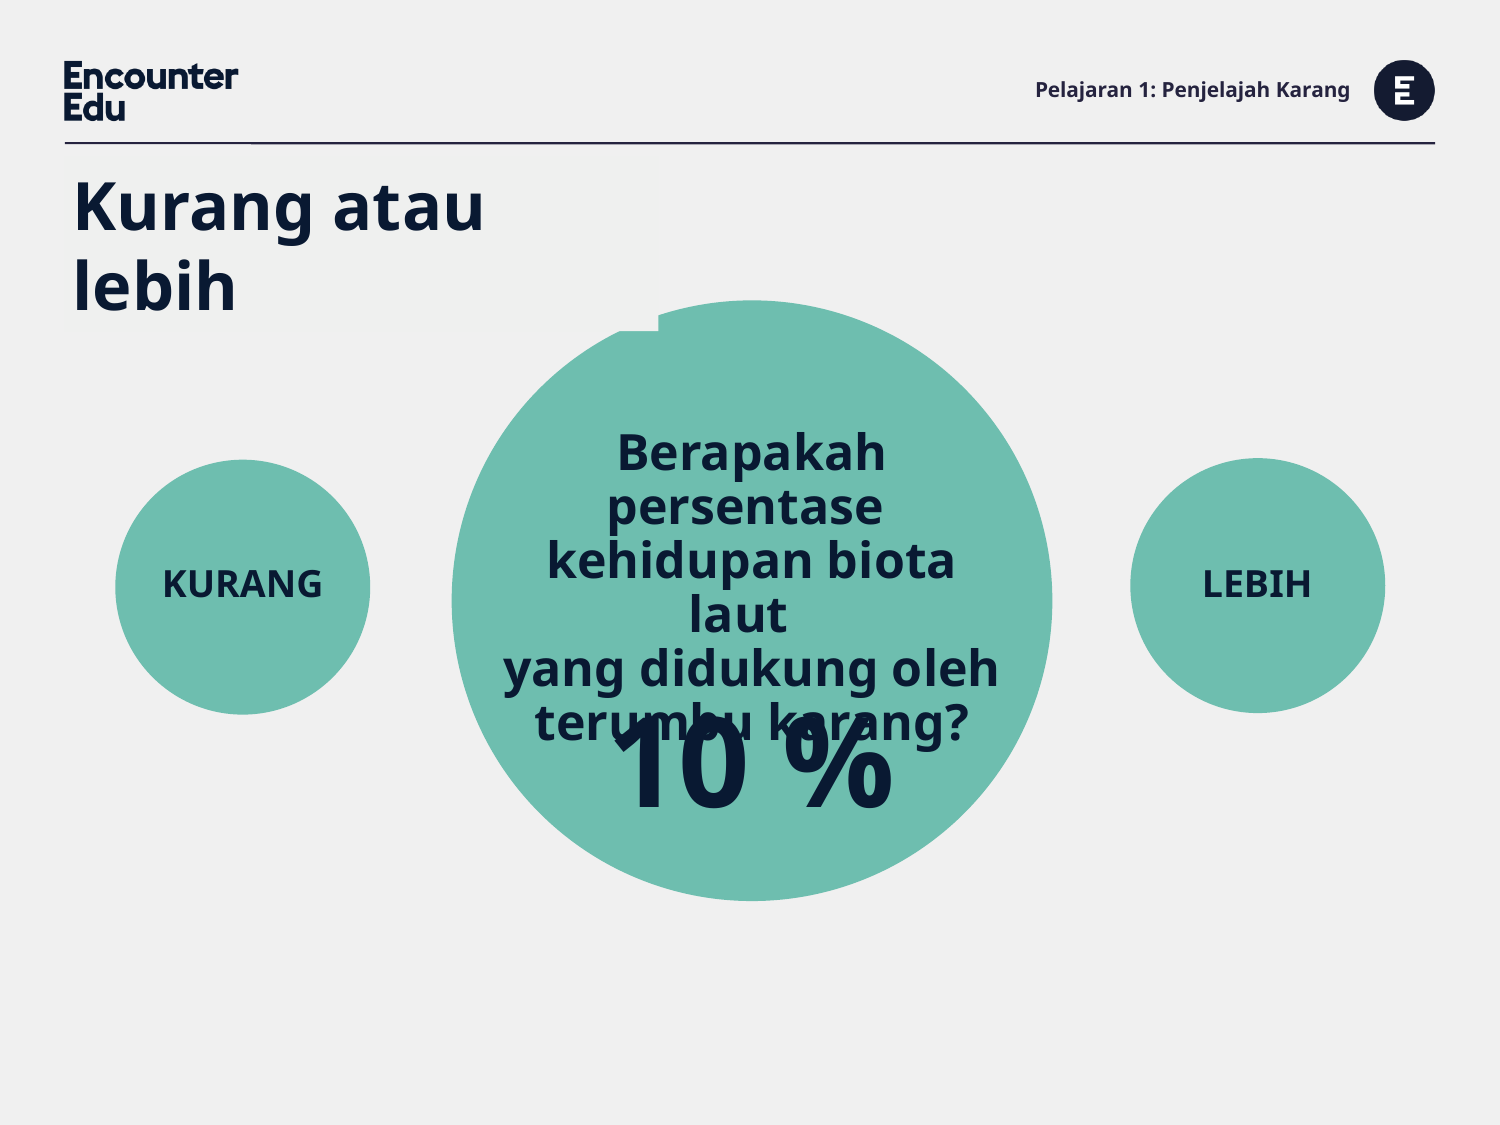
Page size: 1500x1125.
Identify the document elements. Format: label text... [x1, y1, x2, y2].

text_box LEBIH [1079, 516, 1435, 655]
list KURANG [64, 515, 421, 656]
list Berapakah persentase kehidupan biota laut yang didukung oleh terumbu karang? [482, 419, 1021, 602]
picture [1372, 58, 1436, 122]
title Pelajaran 1: Penjelajah Karang [749, 67, 1359, 114]
list 10 % [482, 691, 1021, 874]
picture [60, 59, 243, 122]
text_box Kurang atau lebih [64, 156, 659, 332]
